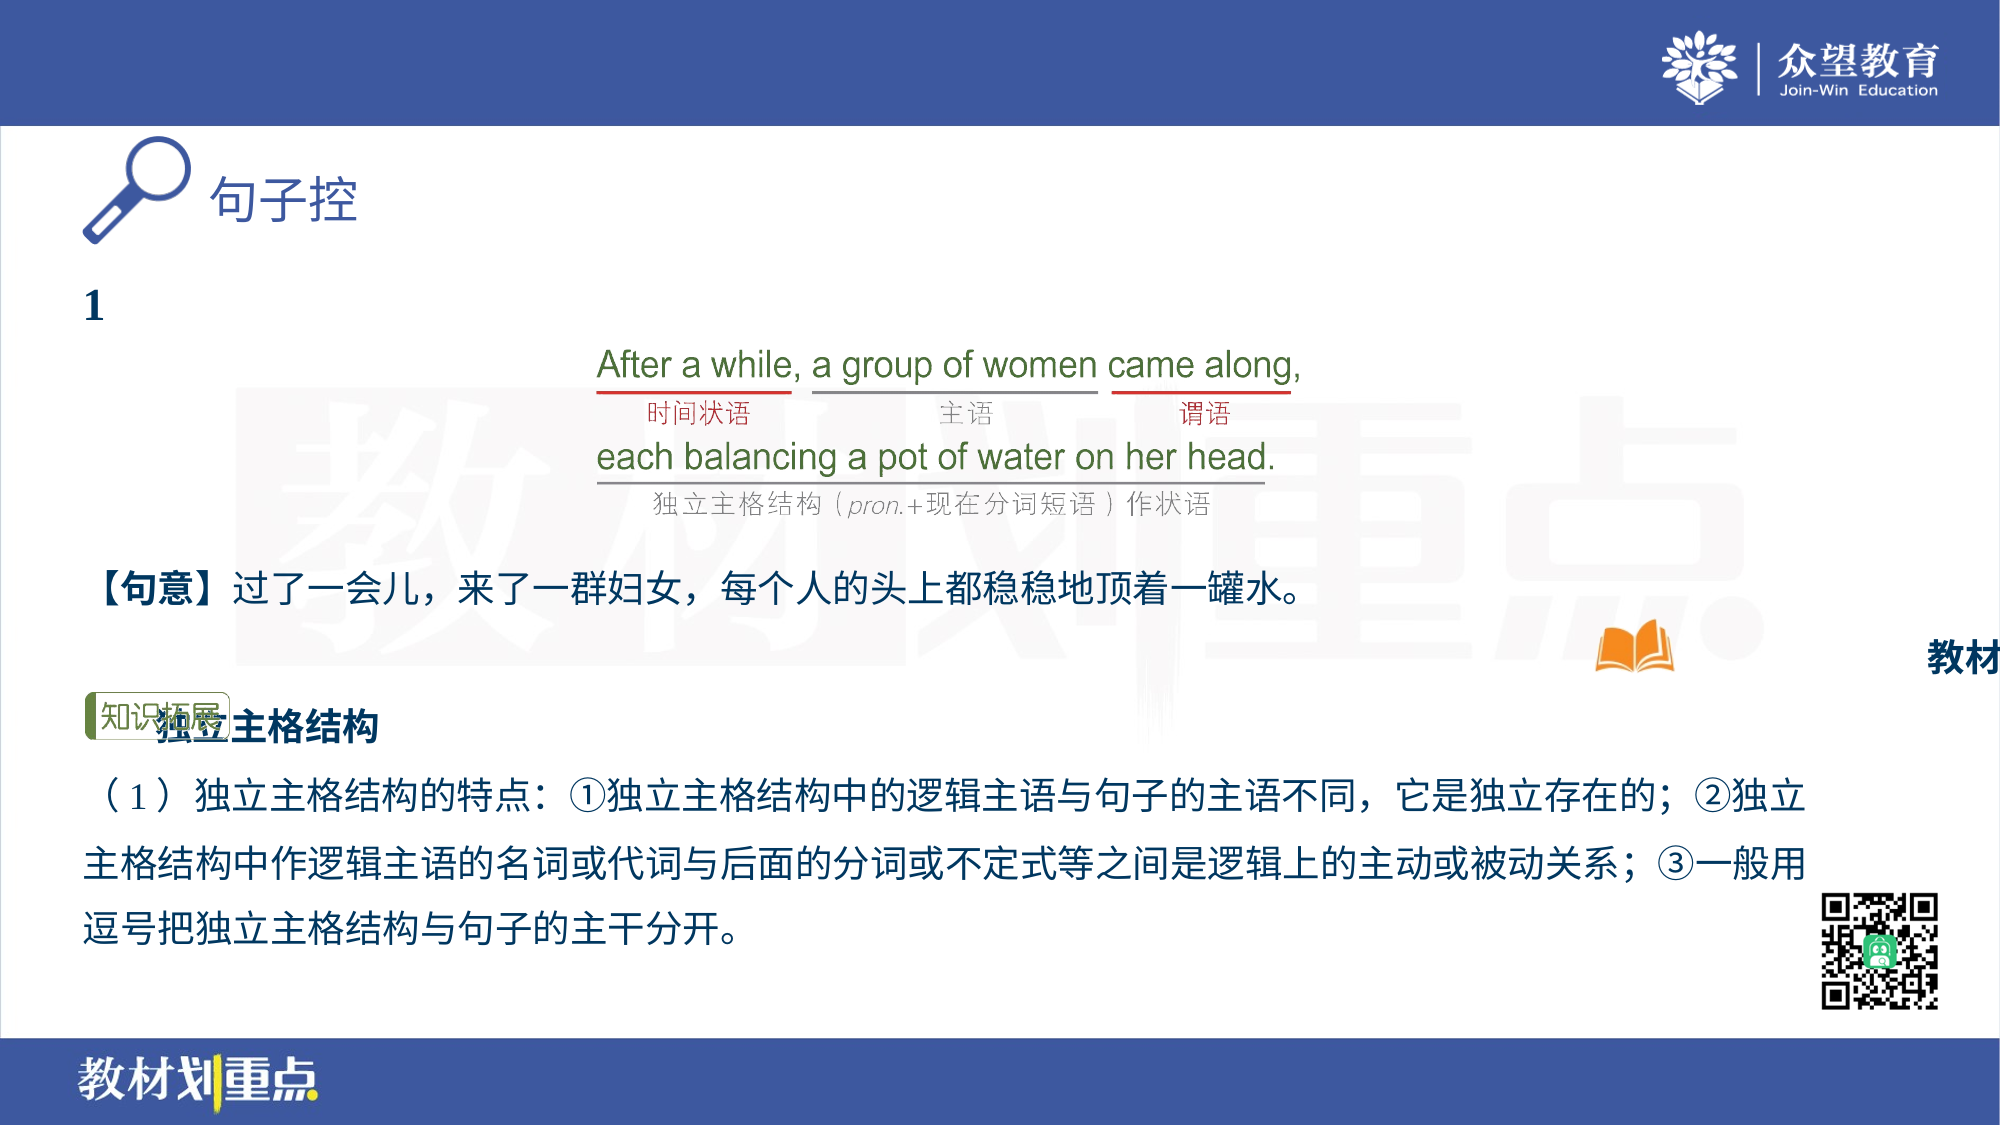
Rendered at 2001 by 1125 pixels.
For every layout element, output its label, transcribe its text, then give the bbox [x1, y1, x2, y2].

text_box 【句意】过了一会儿，来了一群妇女，每个人的头上都稳稳地顶着一罐水。 教材P20 独立主格结构 （1）独立主格结构的特点：①独立主格结构中的逻辑主语与句子的主语不同，它是独立存在的；②独立 主格结构中作逻辑主语的名词或代词与后面的分词或不定式等之间是逻辑上的主动或被动关系；③一般用 逗号把独立主格结构与句子的主干分开。 [82, 541, 1817, 944]
text_box 1 [82, 247, 1817, 387]
picture [0, 0, 2000, 1125]
